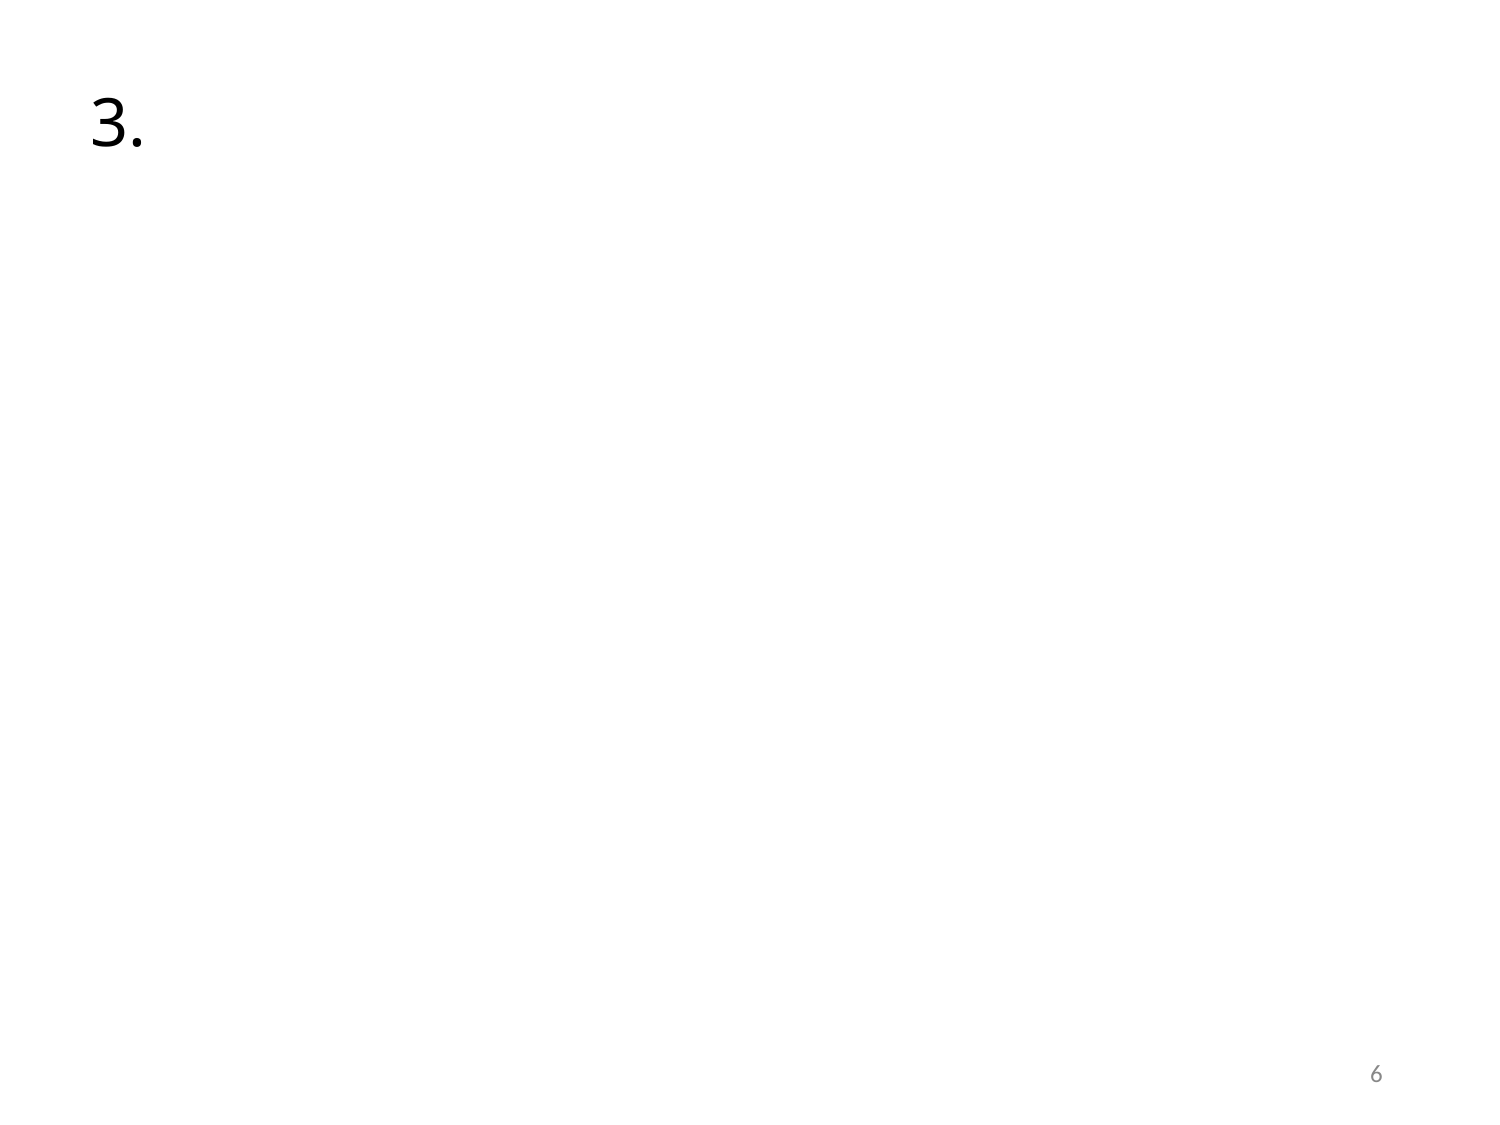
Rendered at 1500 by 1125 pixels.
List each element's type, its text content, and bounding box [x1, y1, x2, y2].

slide_number 6 [1060, 1042, 1398, 1103]
text_box 3. [75, 87, 1388, 163]
